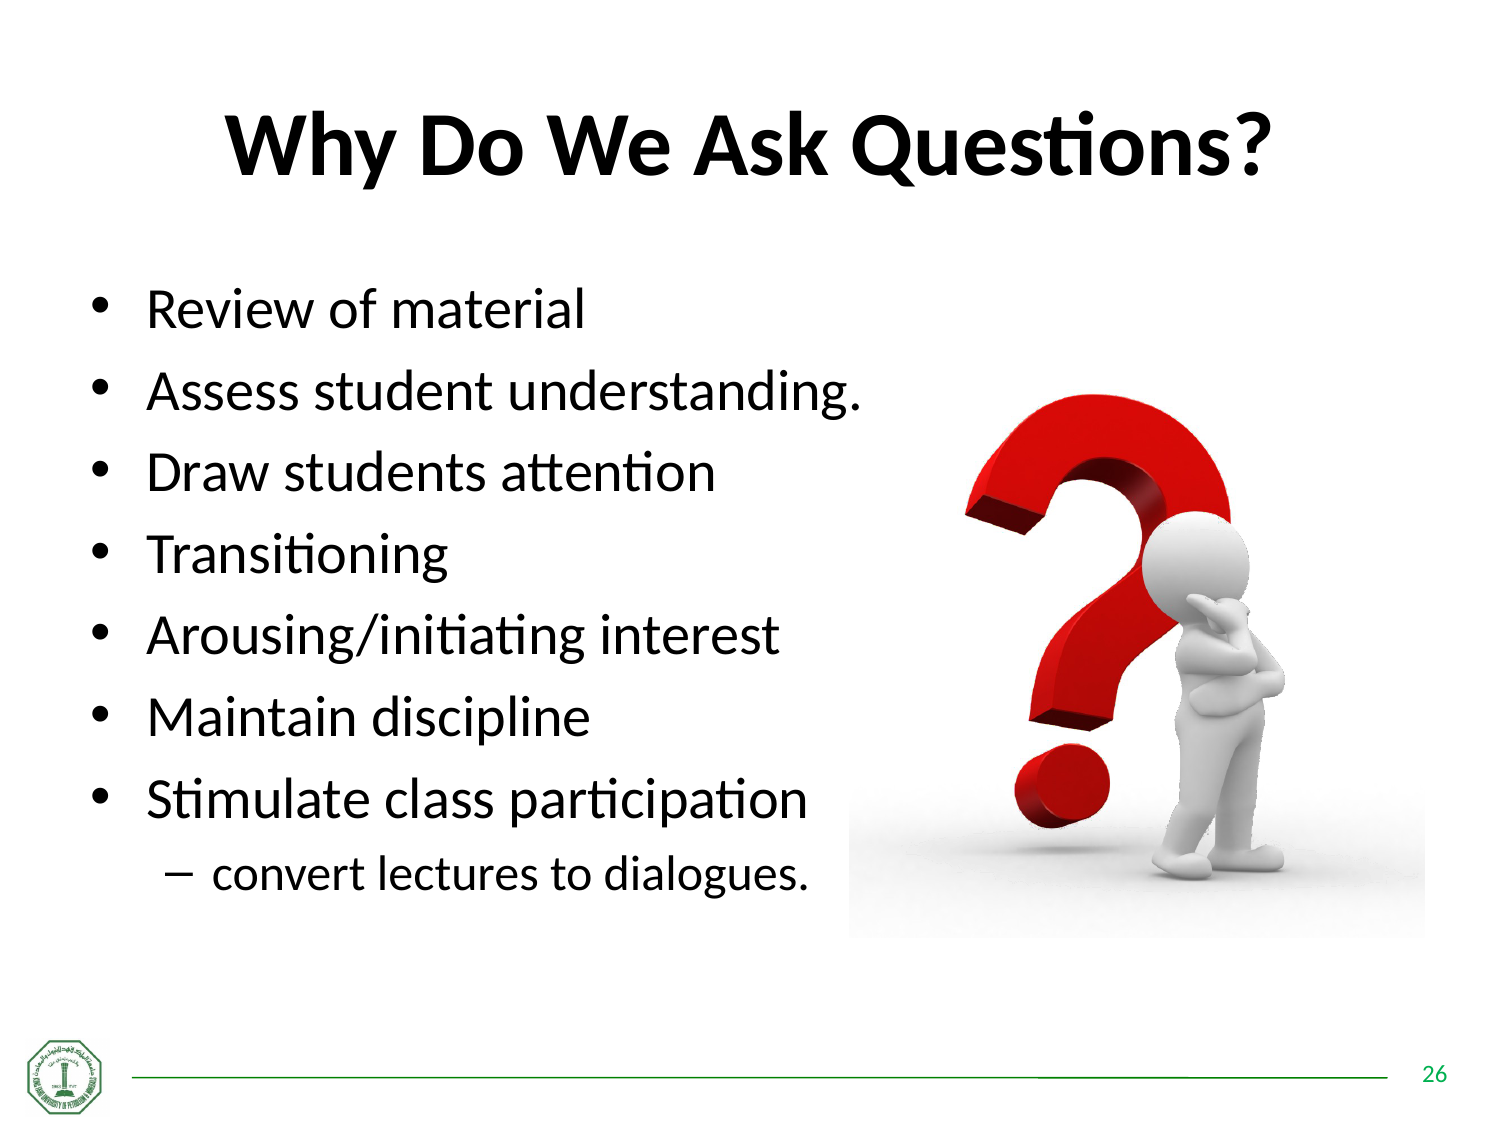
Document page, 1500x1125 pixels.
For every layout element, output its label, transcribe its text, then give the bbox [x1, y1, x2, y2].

list Review of material Assess student understanding. Draw students attention Transitioning Arousing/initiating interest Maintain discipline Stimulate class participation convert lectures to dialogues. [75, 262, 1425, 1005]
picture [849, 362, 1426, 938]
title Why Do We Ask Questions? [75, 45, 1425, 233]
picture [25, 1038, 110, 1117]
slide_number 26 [1387, 1042, 1463, 1103]
